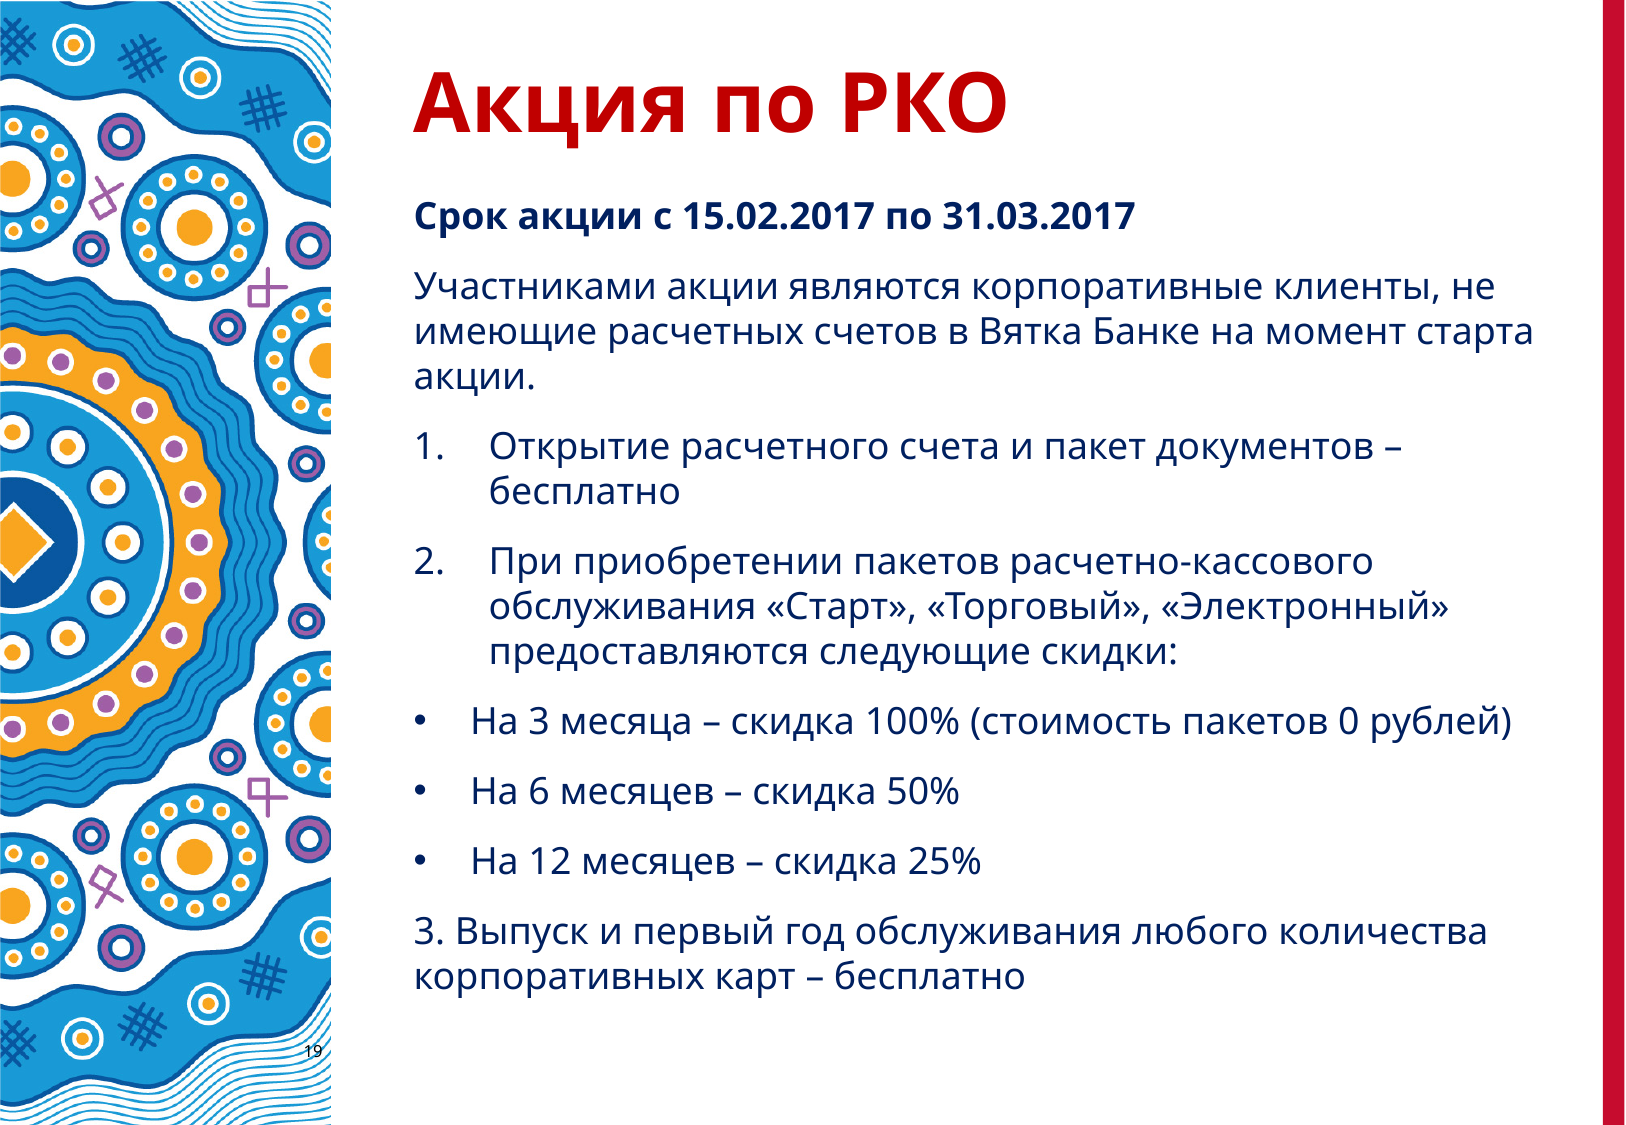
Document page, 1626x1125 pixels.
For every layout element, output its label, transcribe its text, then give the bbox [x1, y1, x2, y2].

picture [0, 0, 434, 1125]
title Акция по РКО [398, 72, 1555, 126]
slide_number 19 [0, 1022, 338, 1083]
text_box Срок акции с 15.02.2017 по 31.03.2017 Участниками акции являются корпоративные клиенты, не имеющие расчетных счетов в Вятка Банке на момент старта акции. Открытие расчетного счета и пакет документов – бесплатно При приобретении пакетов расчетно-кассового обслуживания «Старт», «Торговый», «Электронный» предоставляются следующие скидки: На 3 месяца – скидка 100% (стоимость пакетов 0 рублей) На 6 месяцев – скидка 50% На 12 месяцев – скидка 25% 3. Выпуск и первый год обслуживания любого количества корпоративных карт – бесплатно [398, 184, 1555, 1005]
